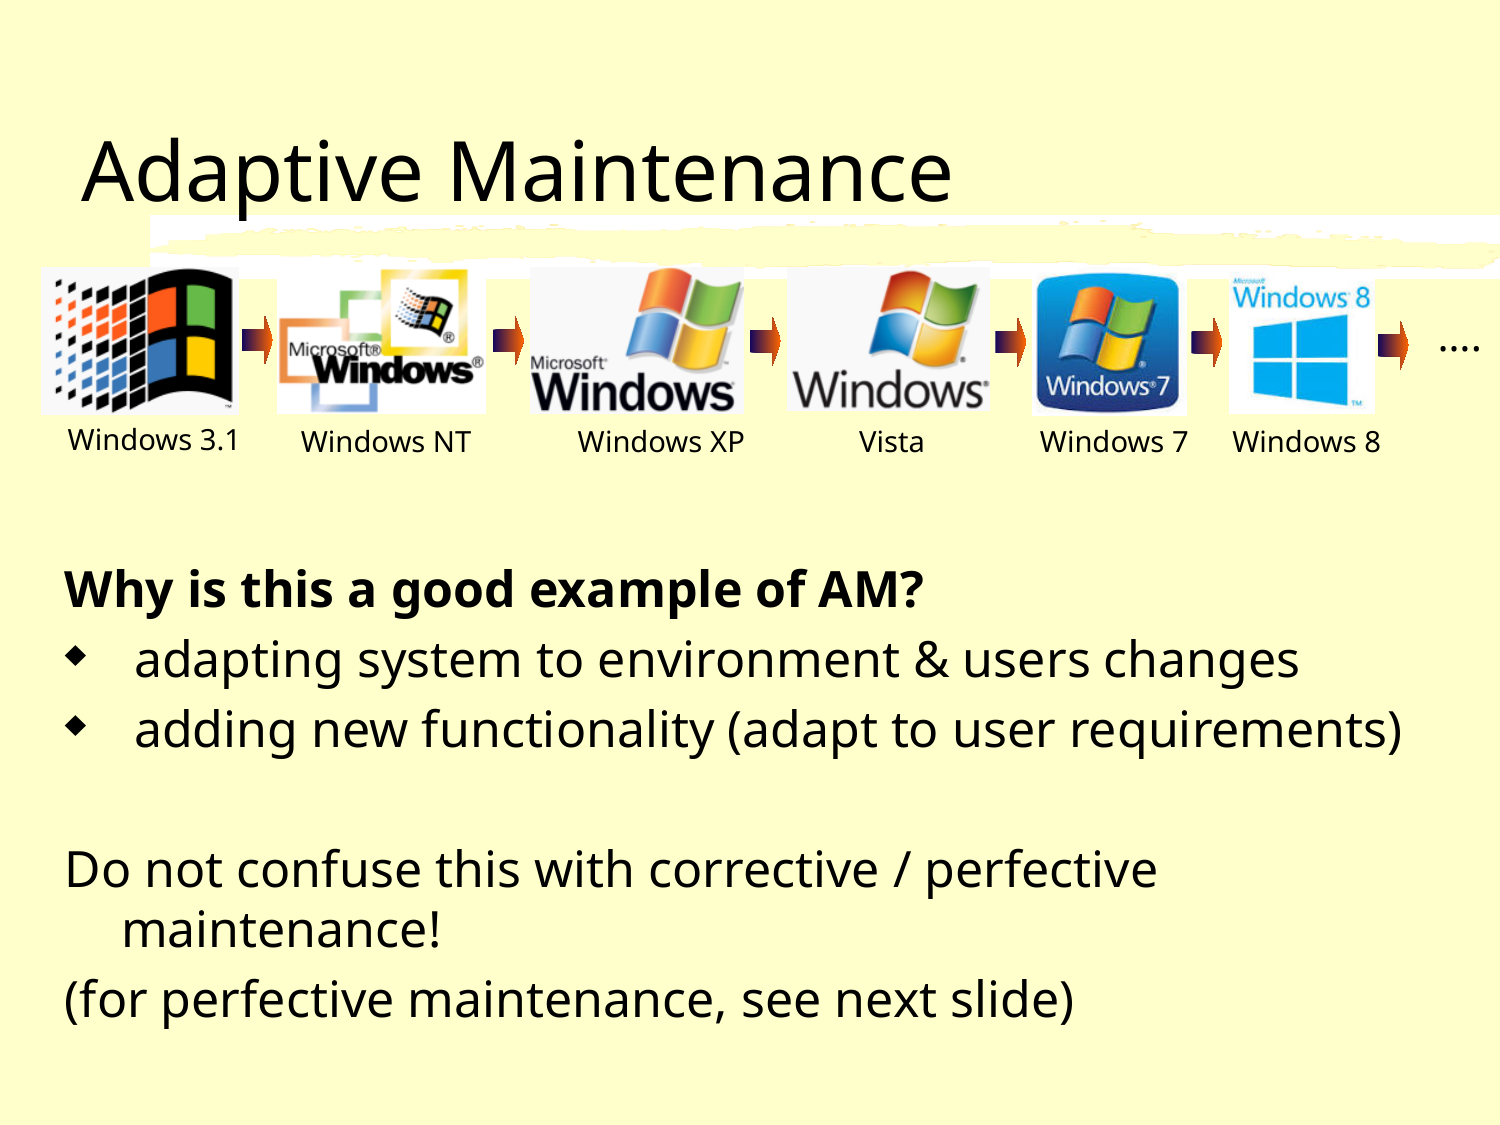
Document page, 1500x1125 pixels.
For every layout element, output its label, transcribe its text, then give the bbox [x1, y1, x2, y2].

text_box [1191, 317, 1223, 367]
text_box Vista [844, 415, 1024, 499]
text_box Windows 3.1 [52, 414, 286, 497]
text_box Windows NT [286, 415, 558, 499]
text_box Windows 8 [1217, 415, 1490, 499]
text_box [1379, 320, 1409, 370]
text_box Windows 7 [1024, 415, 1217, 499]
text_box Why is this a good example of AM? adapting system to environment & users changes adding new functionality (adapt to user requirements) Do not confuse this with corrective / perfective maintenance! (for perfective maintenance, see next slide) [50, 550, 1500, 1125]
title Adaptive Maintenance [66, 37, 1342, 225]
picture [1032, 266, 1187, 417]
picture [277, 266, 486, 414]
text_box [245, 315, 272, 365]
text_box [995, 317, 1027, 367]
picture [787, 266, 990, 411]
text_box [492, 316, 524, 366]
text_box Windows XP [562, 415, 835, 499]
text_box [749, 316, 781, 366]
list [40, 266, 239, 415]
text_box …. [1422, 302, 1500, 386]
picture [530, 266, 744, 414]
picture [1228, 272, 1375, 415]
